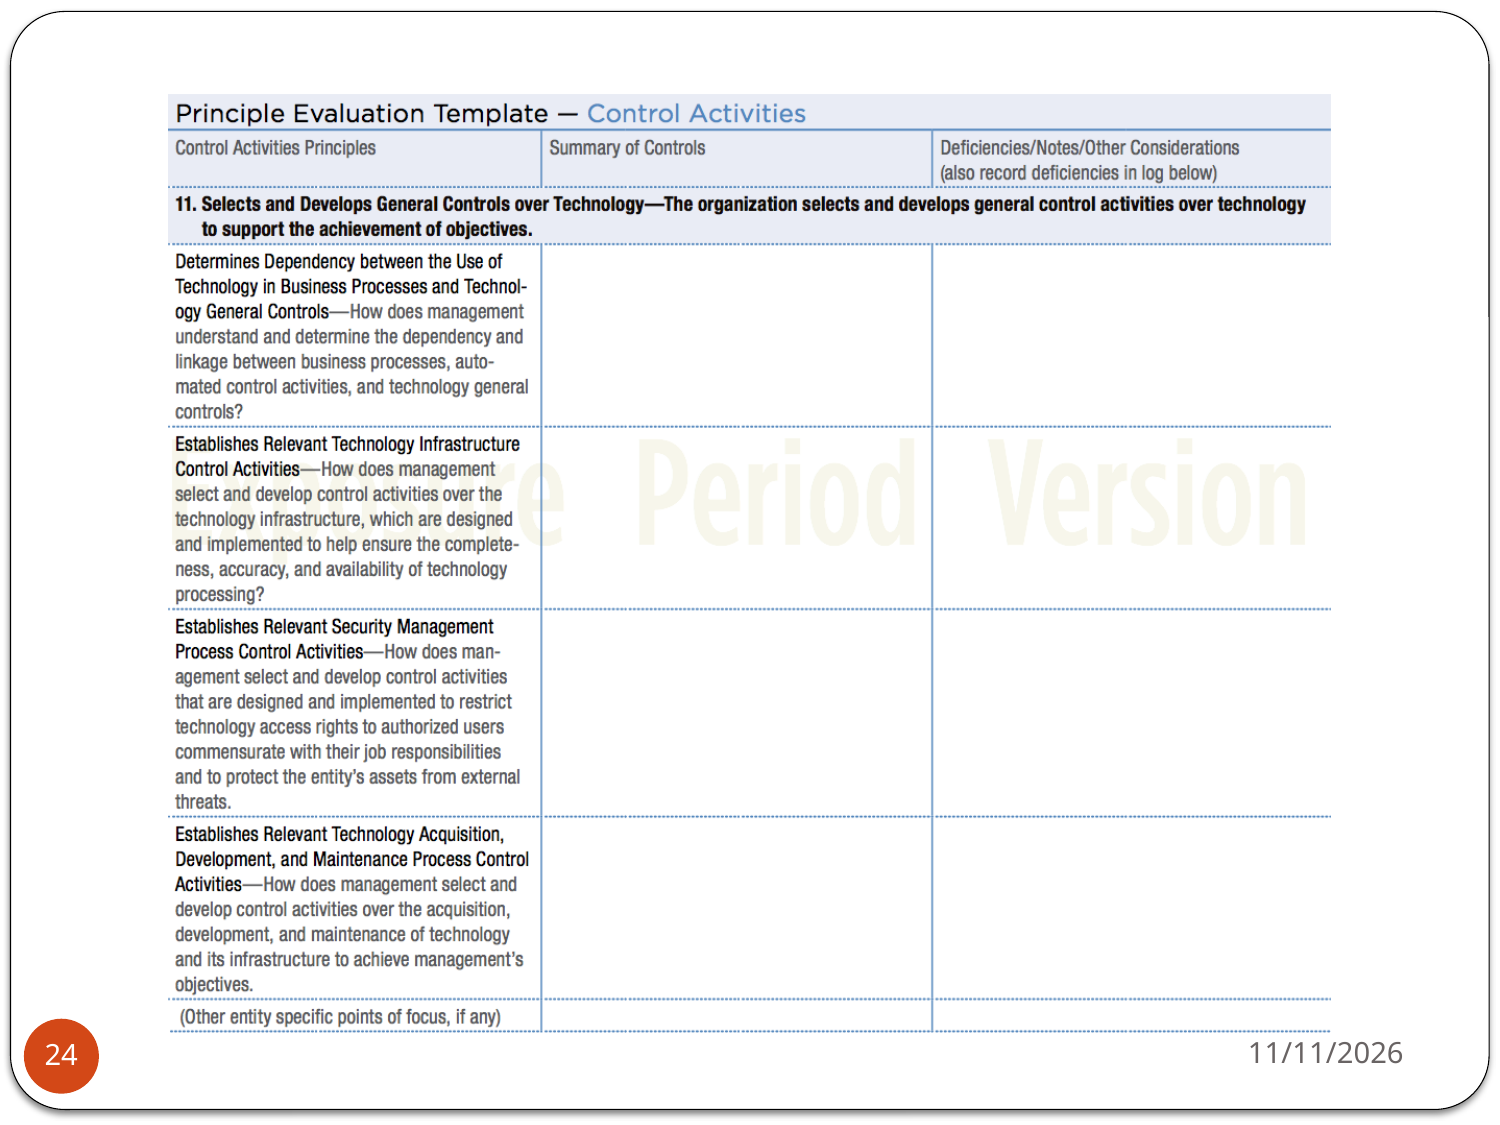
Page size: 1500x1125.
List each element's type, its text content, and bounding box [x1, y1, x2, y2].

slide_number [1012, 1015, 1419, 1094]
picture [168, 92, 1332, 1033]
slide_number 24 [23, 1018, 99, 1094]
